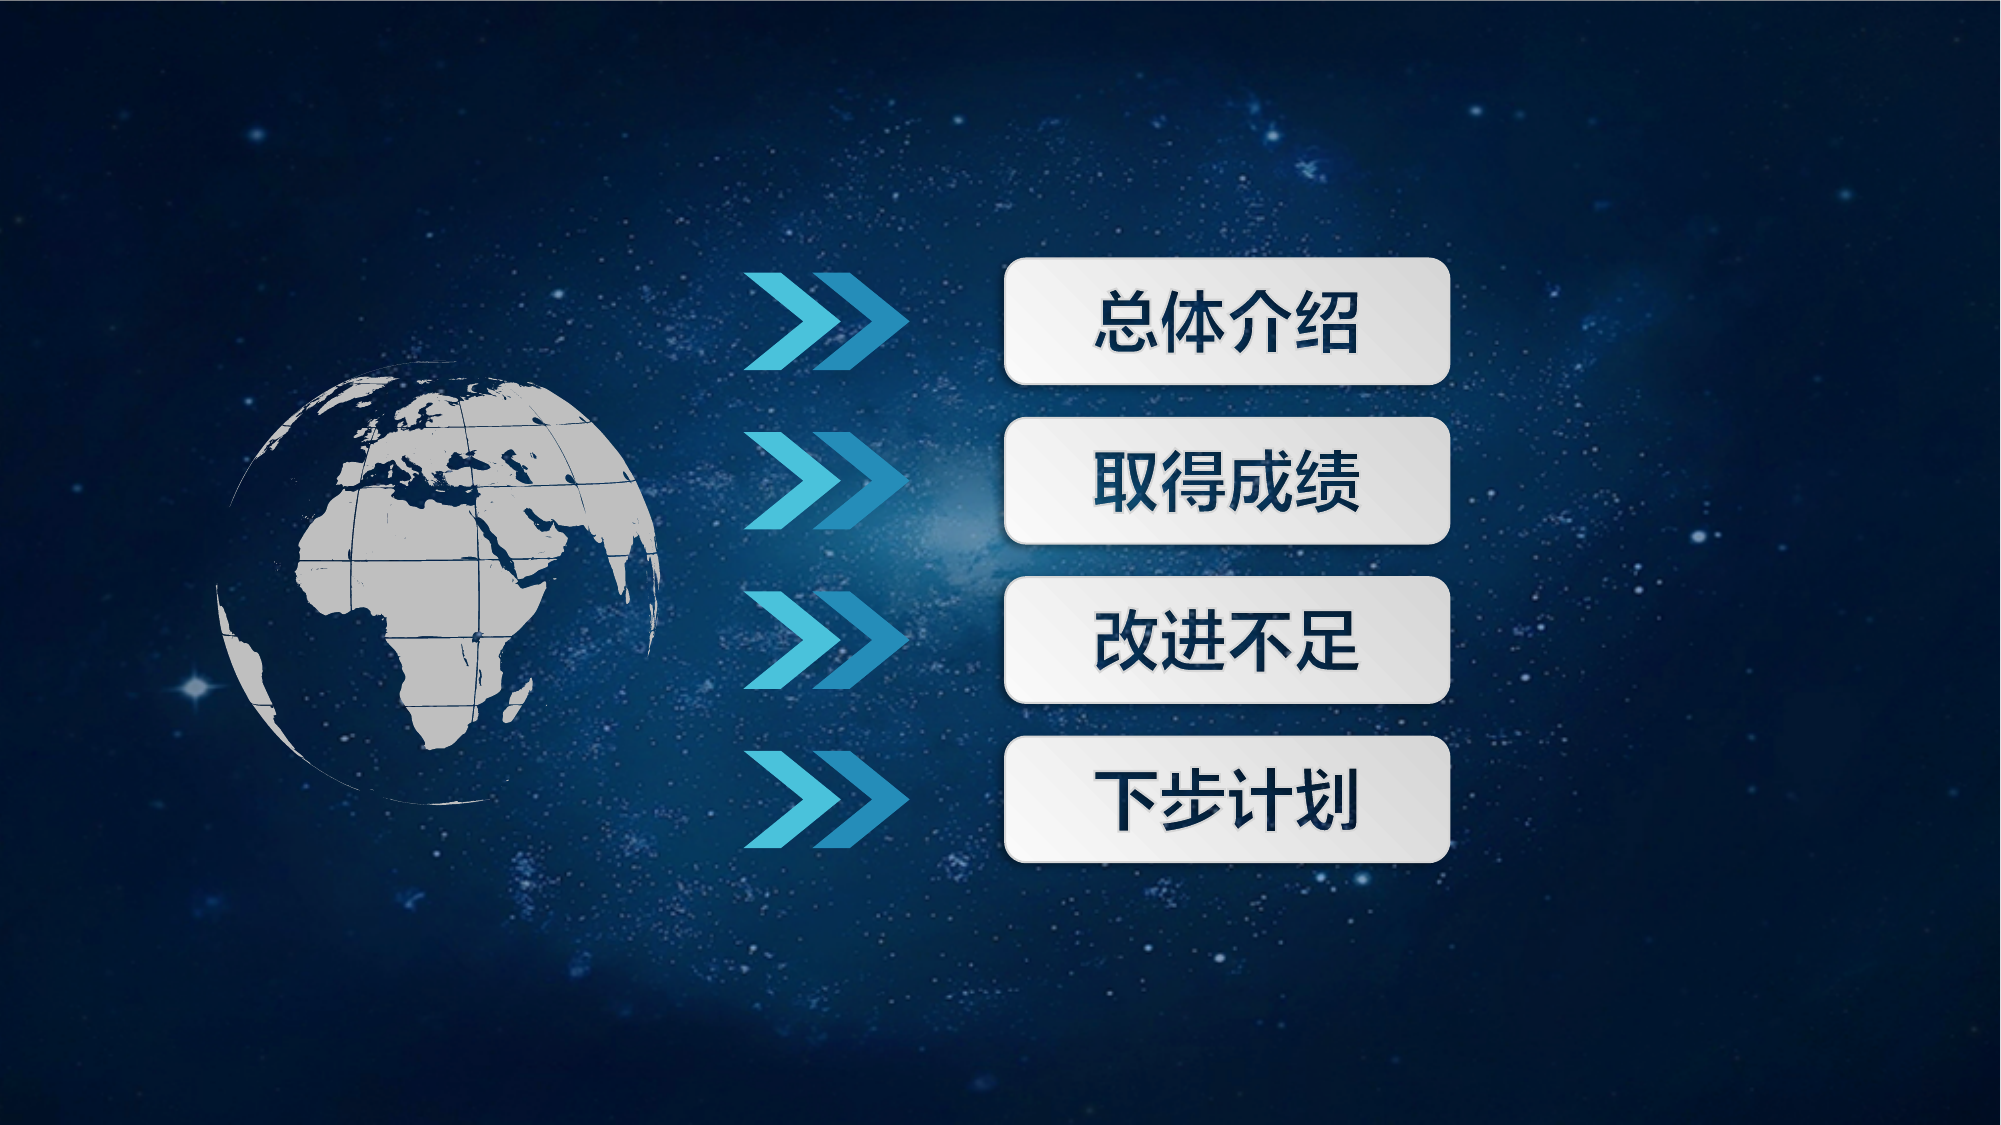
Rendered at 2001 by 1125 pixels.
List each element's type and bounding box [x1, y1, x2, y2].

text_box [229, 360, 457, 508]
text_box [383, 797, 490, 806]
text_box [1004, 576, 1451, 704]
text_box [1004, 257, 1451, 386]
text_box [743, 750, 910, 849]
text_box [743, 591, 910, 689]
text_box [215, 583, 361, 791]
text_box [743, 432, 910, 530]
text_box [743, 272, 910, 371]
text_box [1004, 735, 1451, 864]
picture [0, 0, 2001, 1125]
text_box [294, 377, 660, 751]
text_box [1004, 416, 1451, 545]
